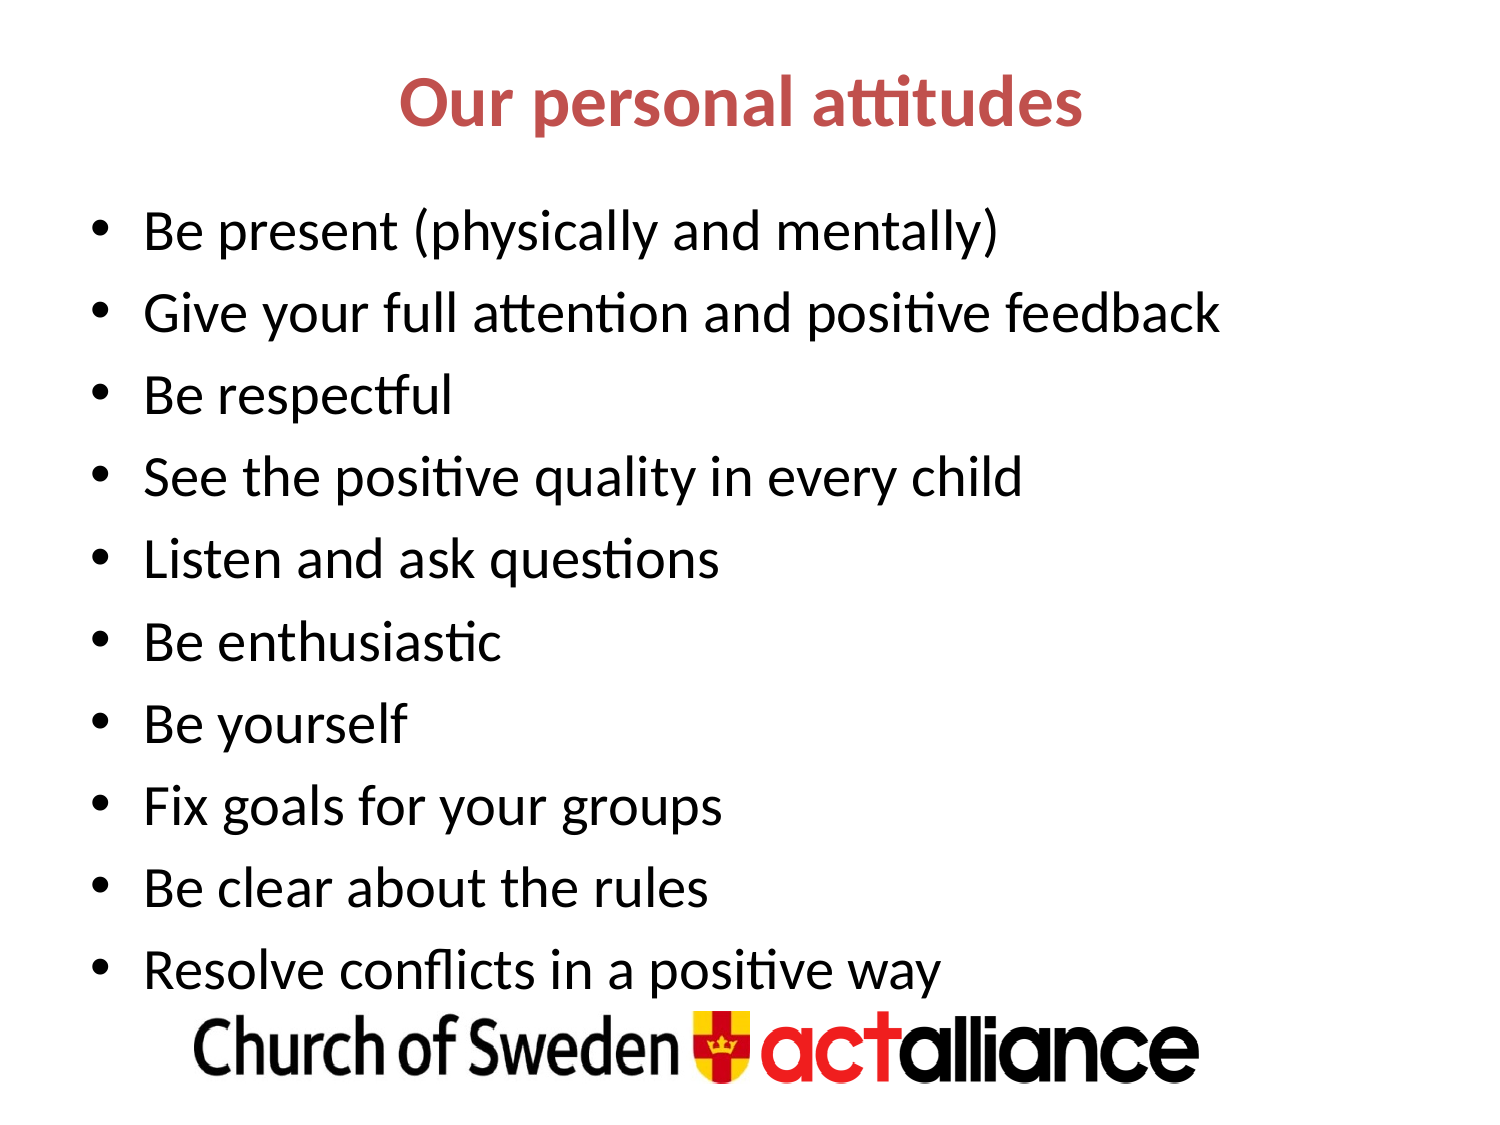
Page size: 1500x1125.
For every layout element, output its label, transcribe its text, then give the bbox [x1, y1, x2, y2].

list Be present (physically and mentally) Give your full attention and positive feedback Be respectful See the positive quality in every child Listen and ask questions Be enthusiastic Be yourself Fix goals for your groups Be clear about the rules Resolve conflicts in a positive way [75, 184, 1425, 1012]
picture [194, 1011, 751, 1084]
picture [761, 1011, 1200, 1084]
title Our personal attitudes [75, 45, 1425, 149]
